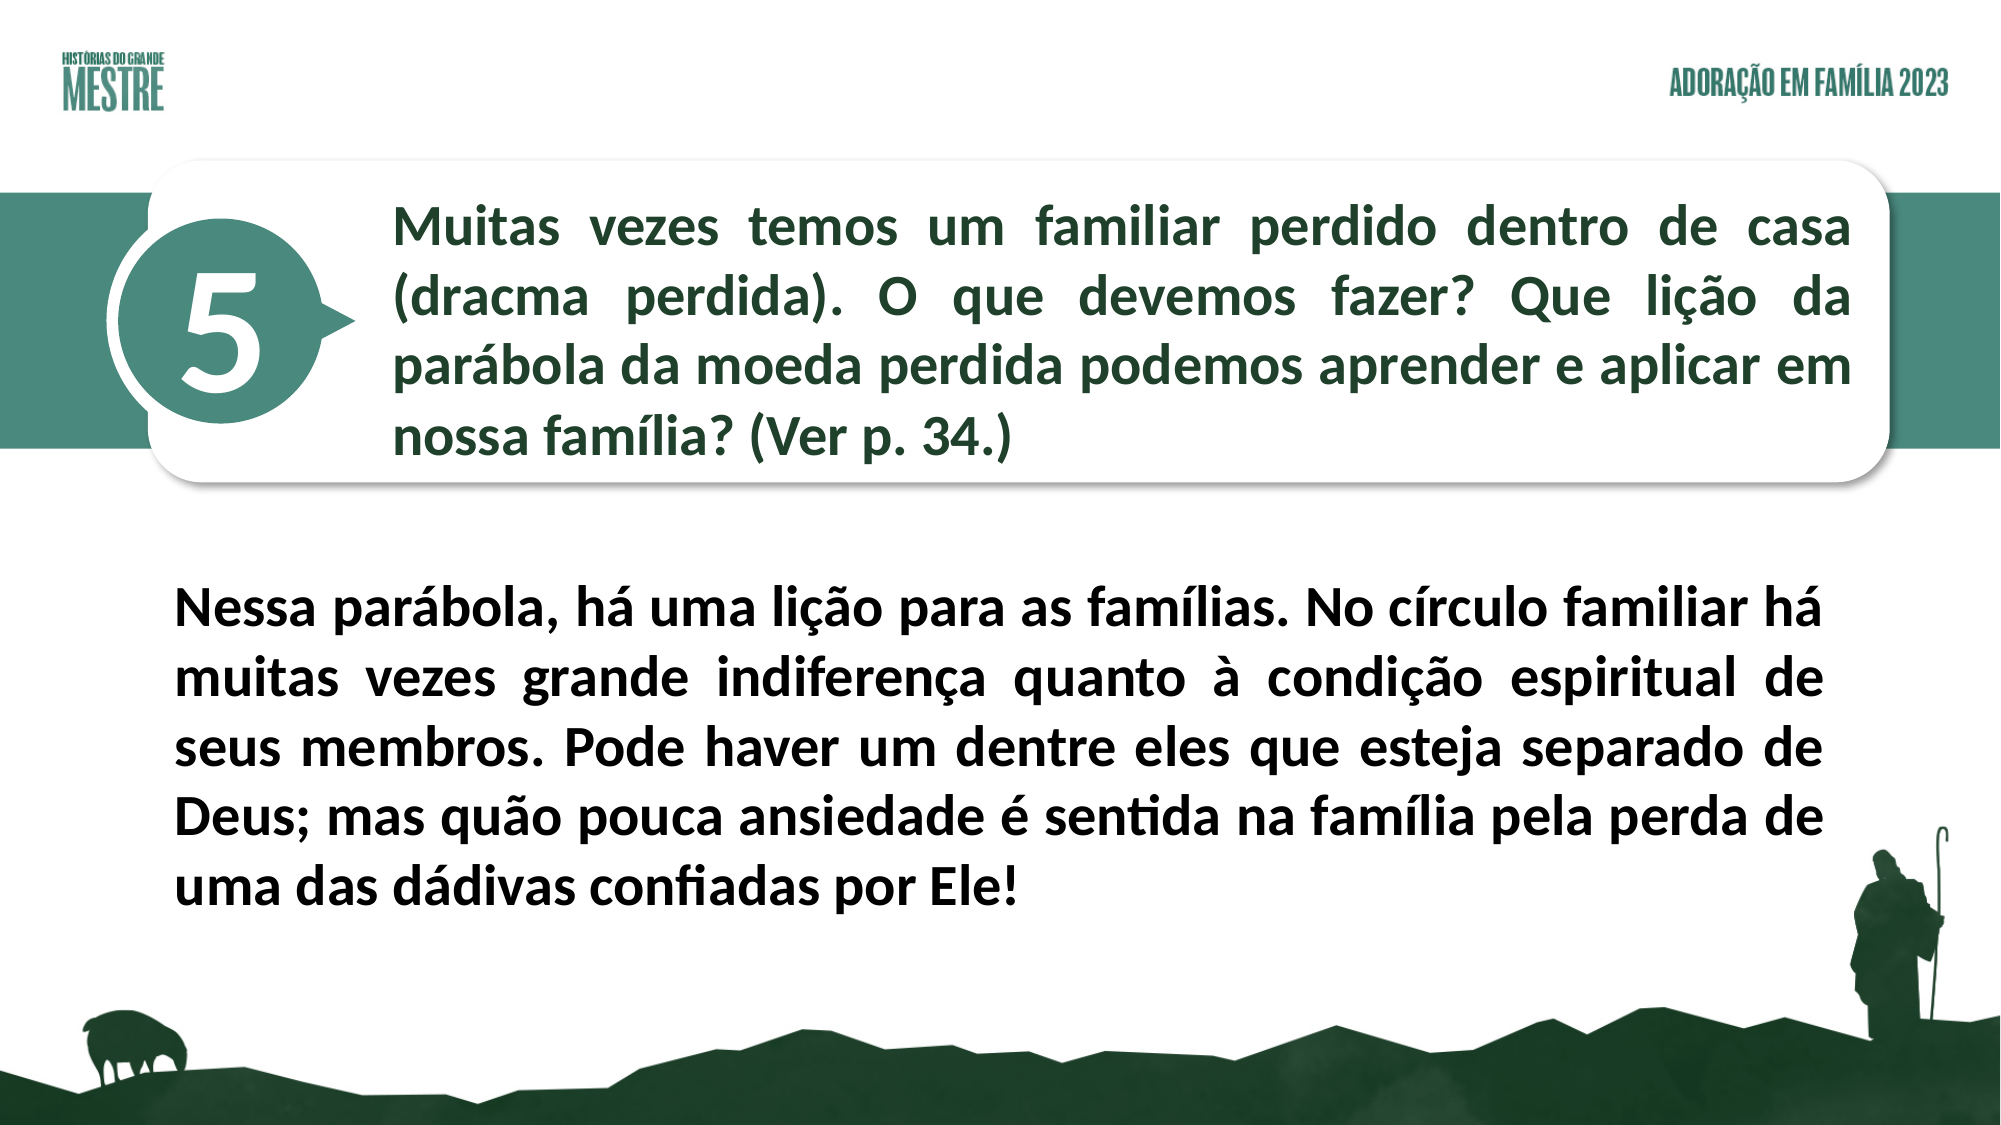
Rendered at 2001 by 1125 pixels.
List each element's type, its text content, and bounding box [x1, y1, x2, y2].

text_box Nessa parábola, há uma lição para as famílias. No círculo familiar há muitas vezes grande indiferença quanto à condição espiritual de seus membros. Pode haver um dentre eles que esteja separado de Deus; mas quão pouca ansiedade é sentida na família pela perda de uma das dádivas confiadas por Ele! [160, 560, 1840, 925]
picture [0, 0, 2001, 1125]
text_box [0, 160, 2000, 483]
